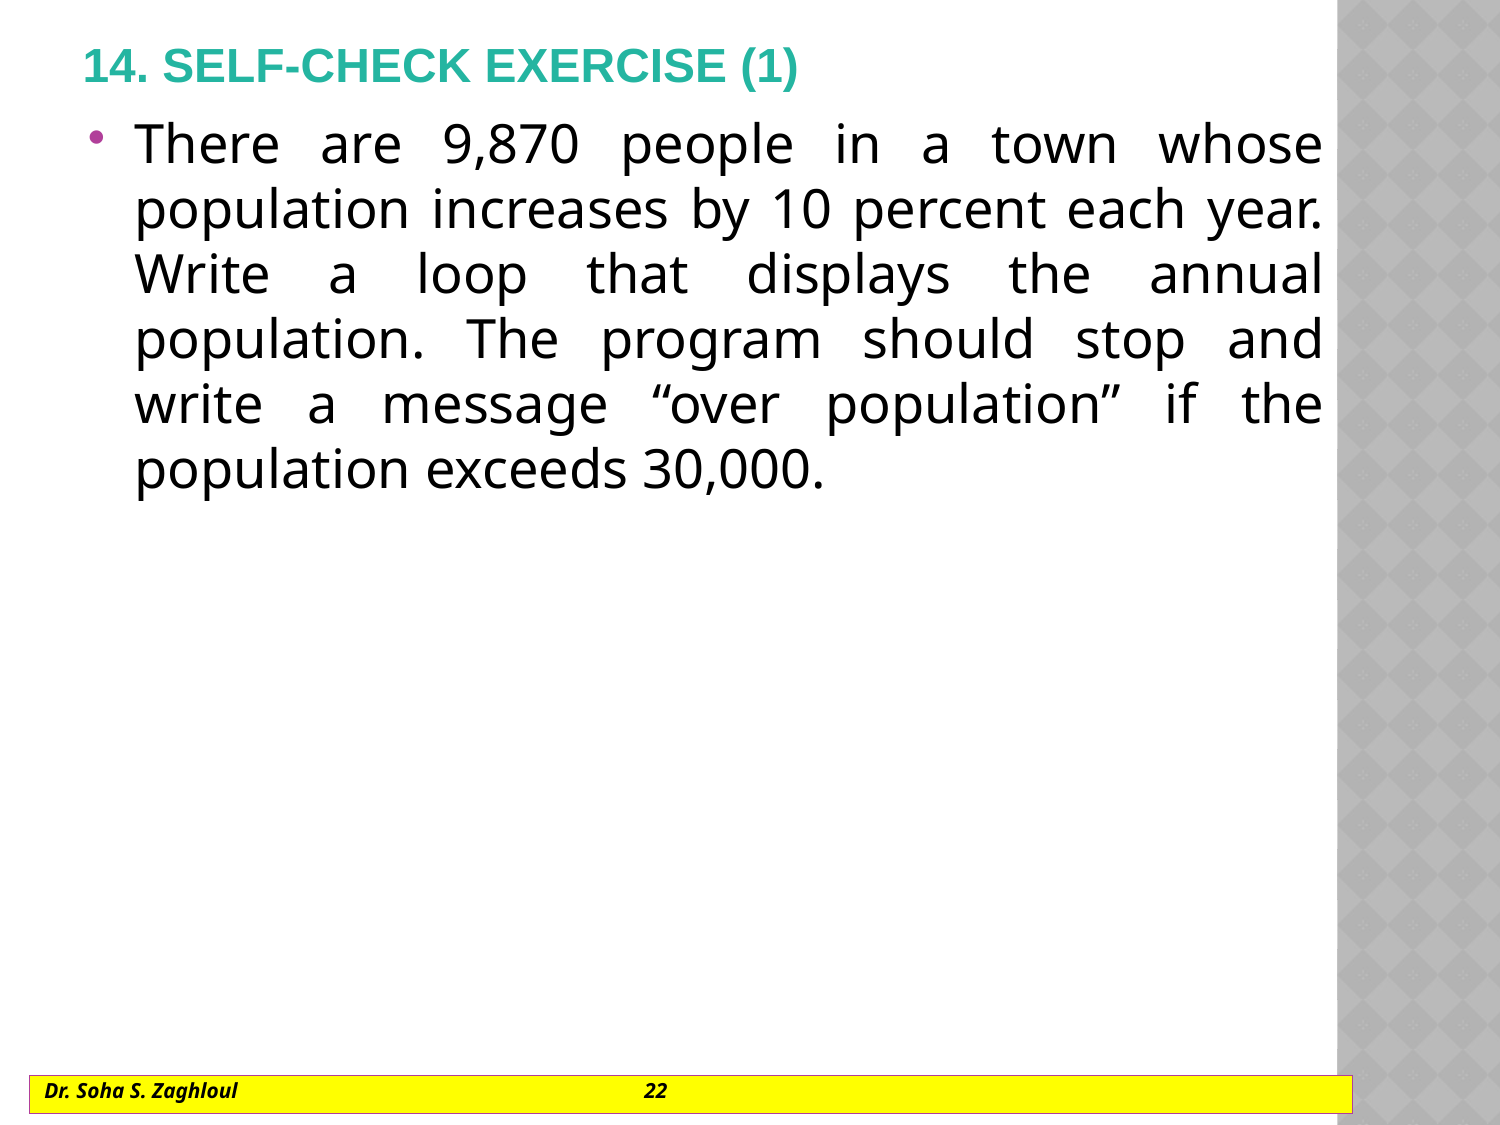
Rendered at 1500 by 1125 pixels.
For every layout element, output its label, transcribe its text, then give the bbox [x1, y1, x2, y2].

list There are 9,870 people in a town whose population increases by 10 percent each year. Write a loop that displays the annual population. The program should stop and write a message “over population” if the population exceeds 30,000. [75, 101, 1341, 1059]
title 14. self-check exercise (1) [75, 19, 1263, 93]
text_box Dr. Soha S. Zaghloul 22 [29, 1075, 1353, 1114]
